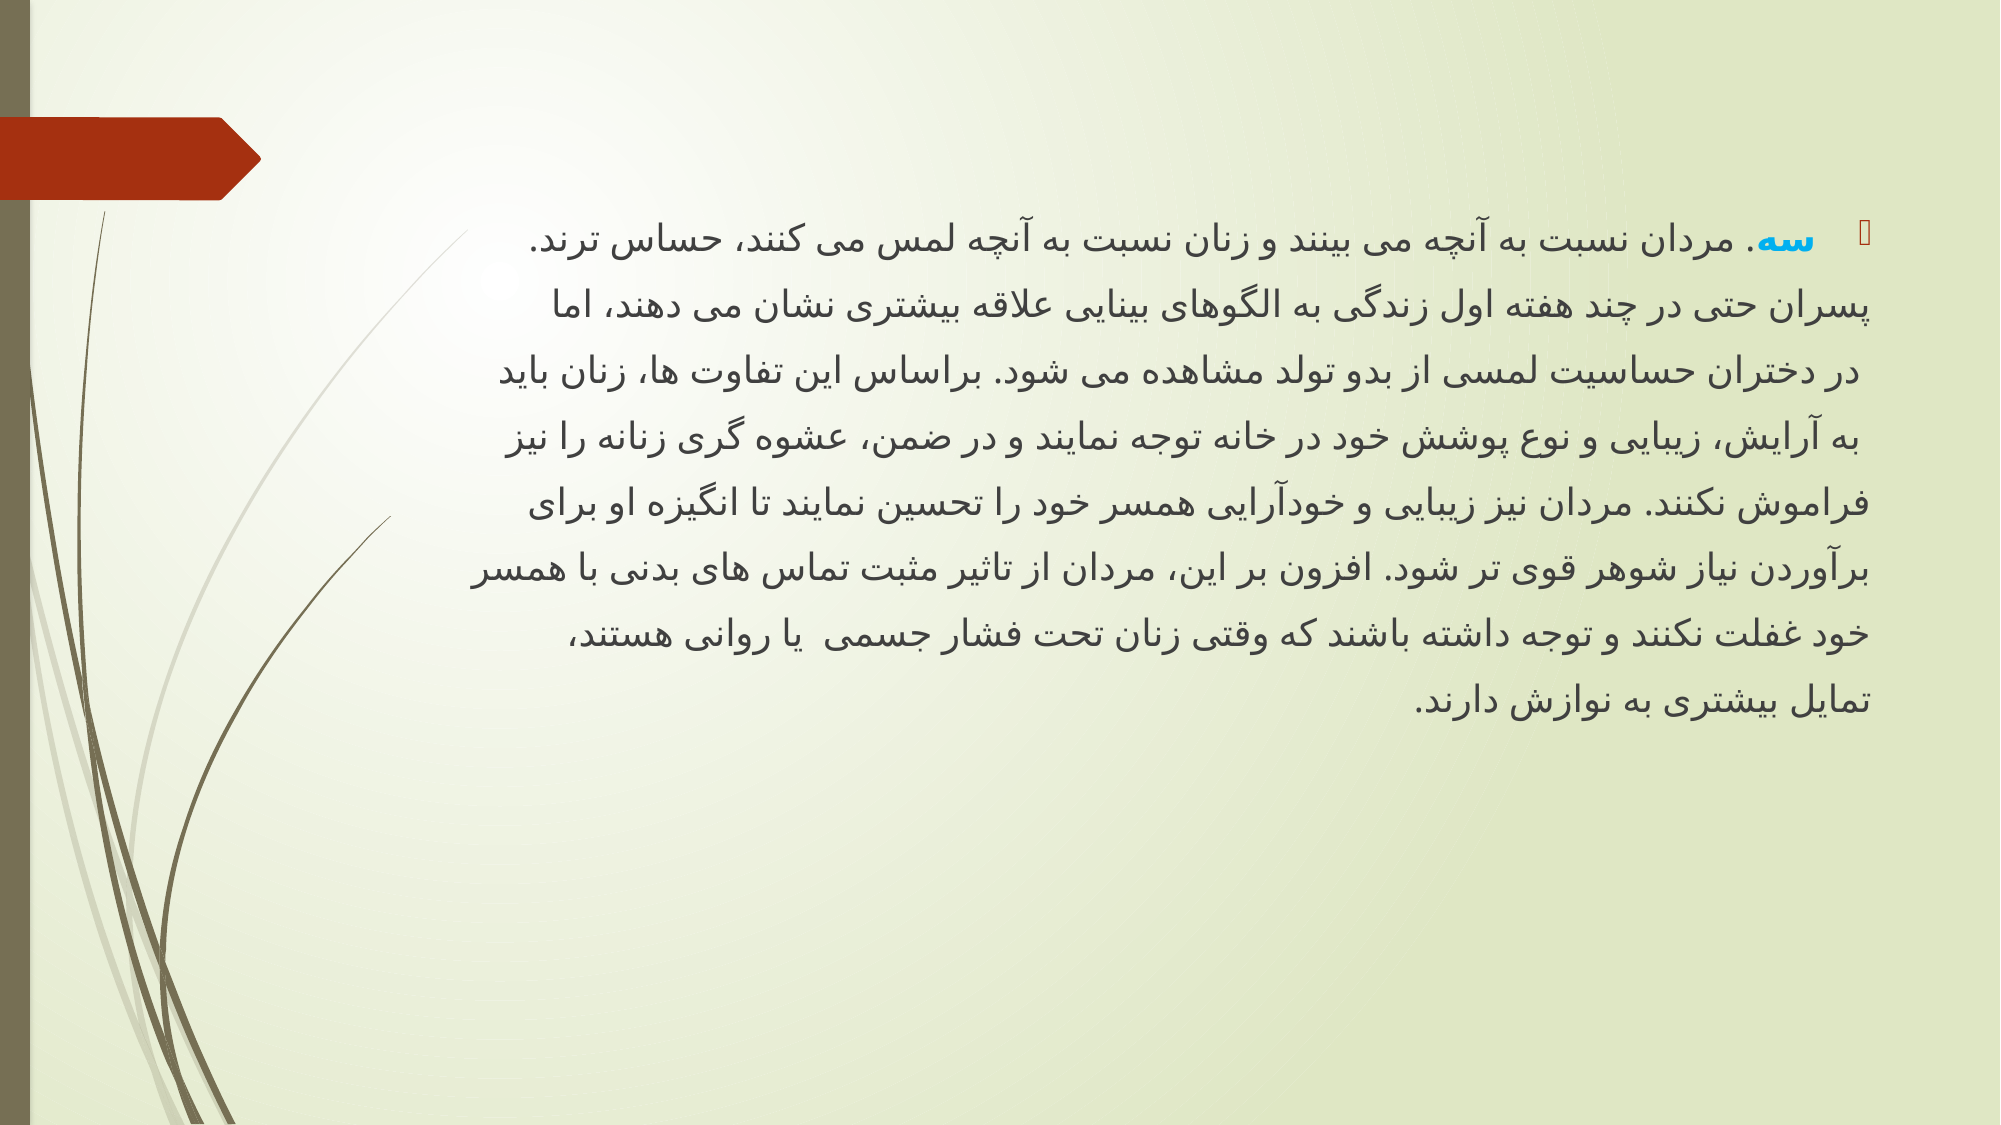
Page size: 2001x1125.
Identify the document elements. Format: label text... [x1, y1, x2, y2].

list سه. مردان نسبت به آنچه می بینند و زنان نسبت به آنچه لمس می کنند، حساس ترند. پسران حتی در چند هفته اول زندگی به الگوهای بینایی علاقه بیشتری نشان می دهند، اما در دختران حساسیت لمسی از بدو تولد مشاهده می شود. براساس این تفاوت ها، زنان باید به آرایش، زیبایی و نوع پوشش خود در خانه توجه نمایند و در ضمن، عشوه گری زنانه را نیز فراموش نکنند. مردان نیز زیبایی و خودآرایی همسر خود را تحسین نمایند تا انگیزه او برای برآوردن نیاز شوهر قوی تر شود. افزون بر این، مردان از تاثیر مثبت تماس های بدنی با همسر خود غفلت نکنند و توجه داشته باشند که وقتی زنان تحت فشار جسمی یا روانی هستند، تمایل بیشتری به نوازش دارند. [424, 75, 1888, 970]
